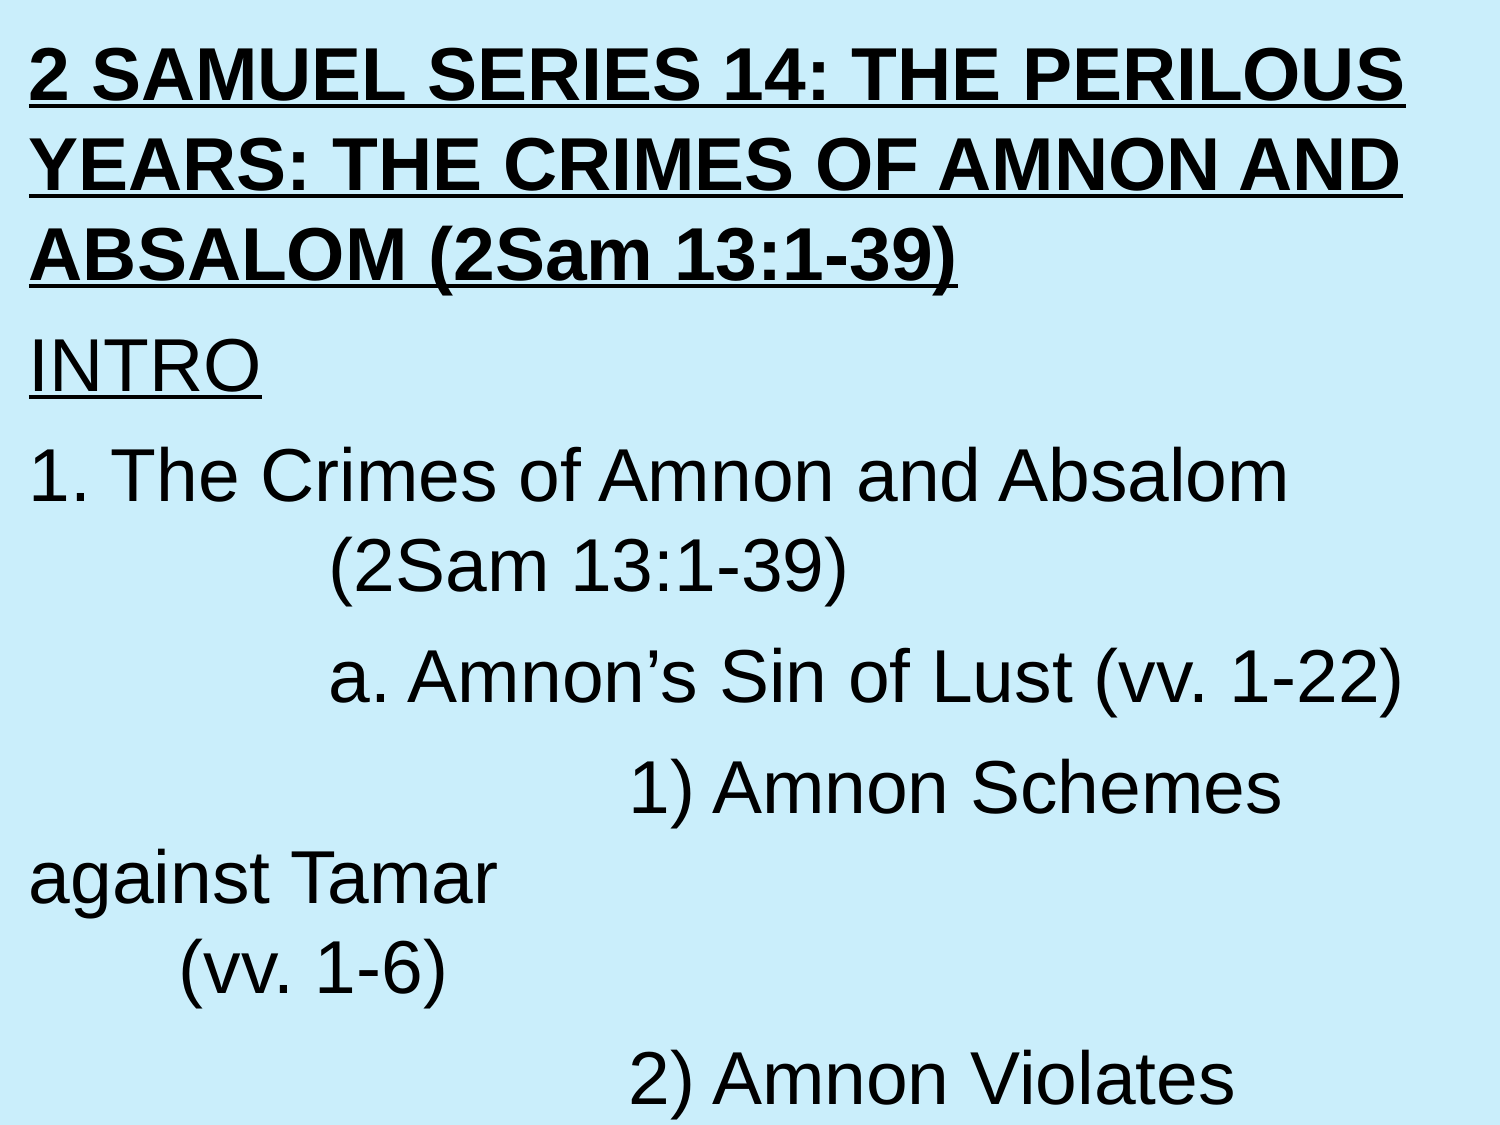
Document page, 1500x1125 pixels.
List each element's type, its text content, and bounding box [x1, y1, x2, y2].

subtitle 2 SAMUEL SERIES 14: THE PERILOUS YEARS: THE CRIMES OF AMNON AND ABSALOM (2Sam 13:1-39) INTRO 1. The Crimes of Amnon and Absalom (2Sam 13:1-39) a. Amnon’s Sin of Lust (vv. 1-22) 1) Amnon Schemes against Tamar (vv. 1-6) 2) Amnon Violates Tamar (vv. 7-14) [13, 17, 1479, 1110]
